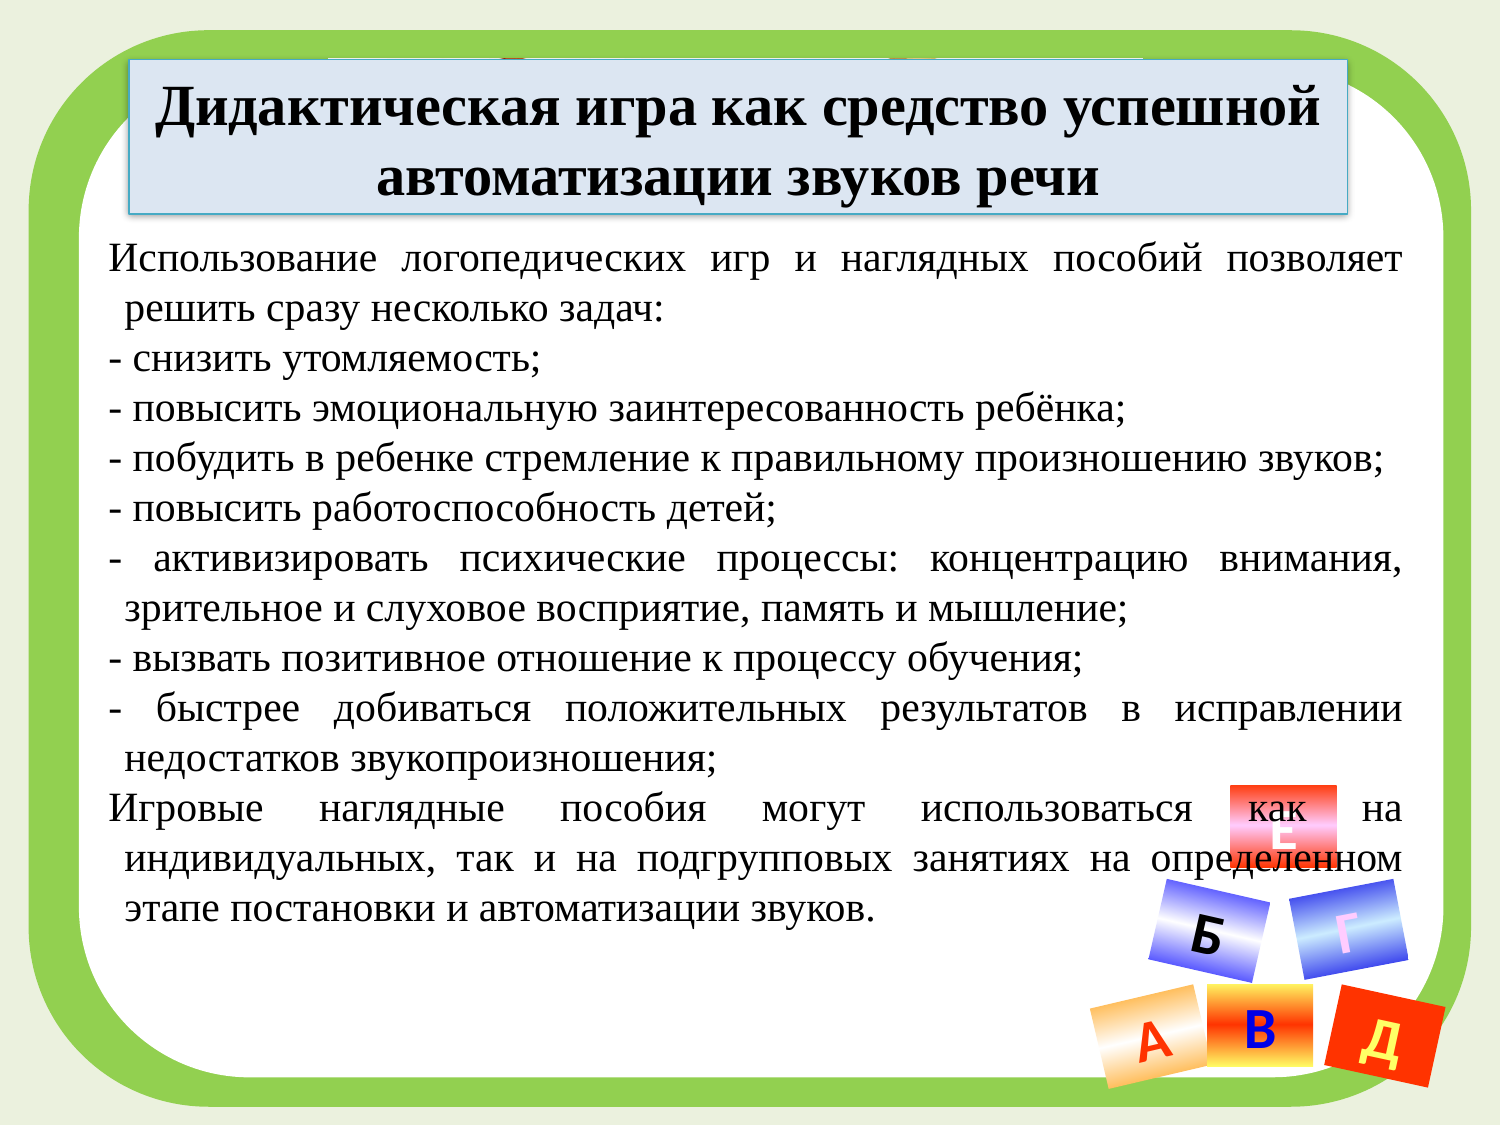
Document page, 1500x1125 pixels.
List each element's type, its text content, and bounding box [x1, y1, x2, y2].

text_box Использование логопедических игр и наглядных пособий позволяет решить сразу несколько задач: - снизить утомляемость; - повысить эмоциональную заинтересованность ребёнка; - побудить в ребенке стремление к правильному произношению звуков; - повысить работоспособность детей; - активизировать психические процессы: концентрацию внимания, зрительное и слуховое восприятие, память и мышление; - вызвать позитивное отношение к процессу обучения; - быстрее добиваться положительных результатов в исправлении недостатков звукопроизношения; Игровые наглядные пособия могут использоваться как на индивидуальных, так и на подгрупповых занятиях на определенном этапе постановки и автоматизации звуков. [93, 222, 1418, 938]
text_box [29, 30, 1471, 1106]
text_box В [1207, 984, 1314, 1067]
text_box Дидактическая игра как средство успешной автоматизации звуков речи [1146, 59, 1348, 215]
picture [327, 58, 1144, 223]
text_box Б [1148, 938, 1263, 983]
text_box Г [1296, 938, 1409, 980]
text_box А [1089, 984, 1207, 1089]
text_box Д [1324, 984, 1446, 1088]
text_box [82, 90, 1441, 1075]
text_box Дидактическая игра как средство успешной автоматизации звуков речи [128, 59, 324, 215]
